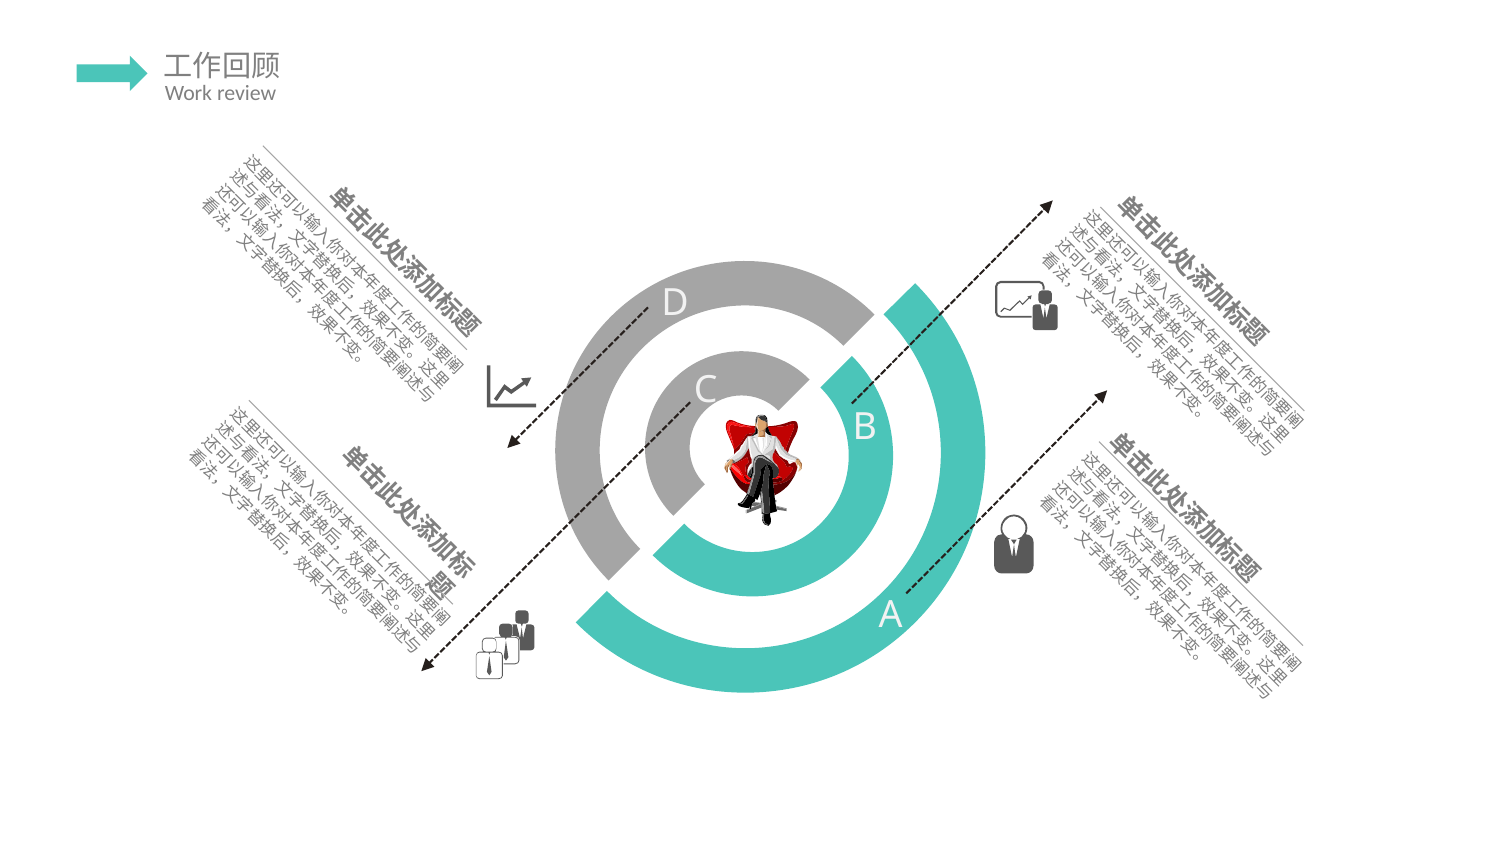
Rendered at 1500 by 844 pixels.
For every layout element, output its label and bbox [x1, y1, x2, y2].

picture [724, 414, 803, 527]
text_box [652, 355, 907, 611]
text_box [994, 514, 1020, 574]
text_box [185, 447, 506, 601]
text_box [486, 364, 537, 408]
text_box [507, 424, 531, 448]
text_box [536, 242, 875, 581]
text_box [994, 280, 1058, 331]
text_box [1025, 506, 1352, 641]
text_box [421, 619, 470, 672]
text_box [970, 200, 1053, 281]
text_box [194, 207, 514, 348]
text_box [510, 558, 531, 586]
text_box [991, 411, 1090, 511]
text_box [635, 341, 810, 517]
text_box [575, 282, 986, 693]
text_box [475, 610, 535, 680]
text_box [1032, 265, 1352, 403]
